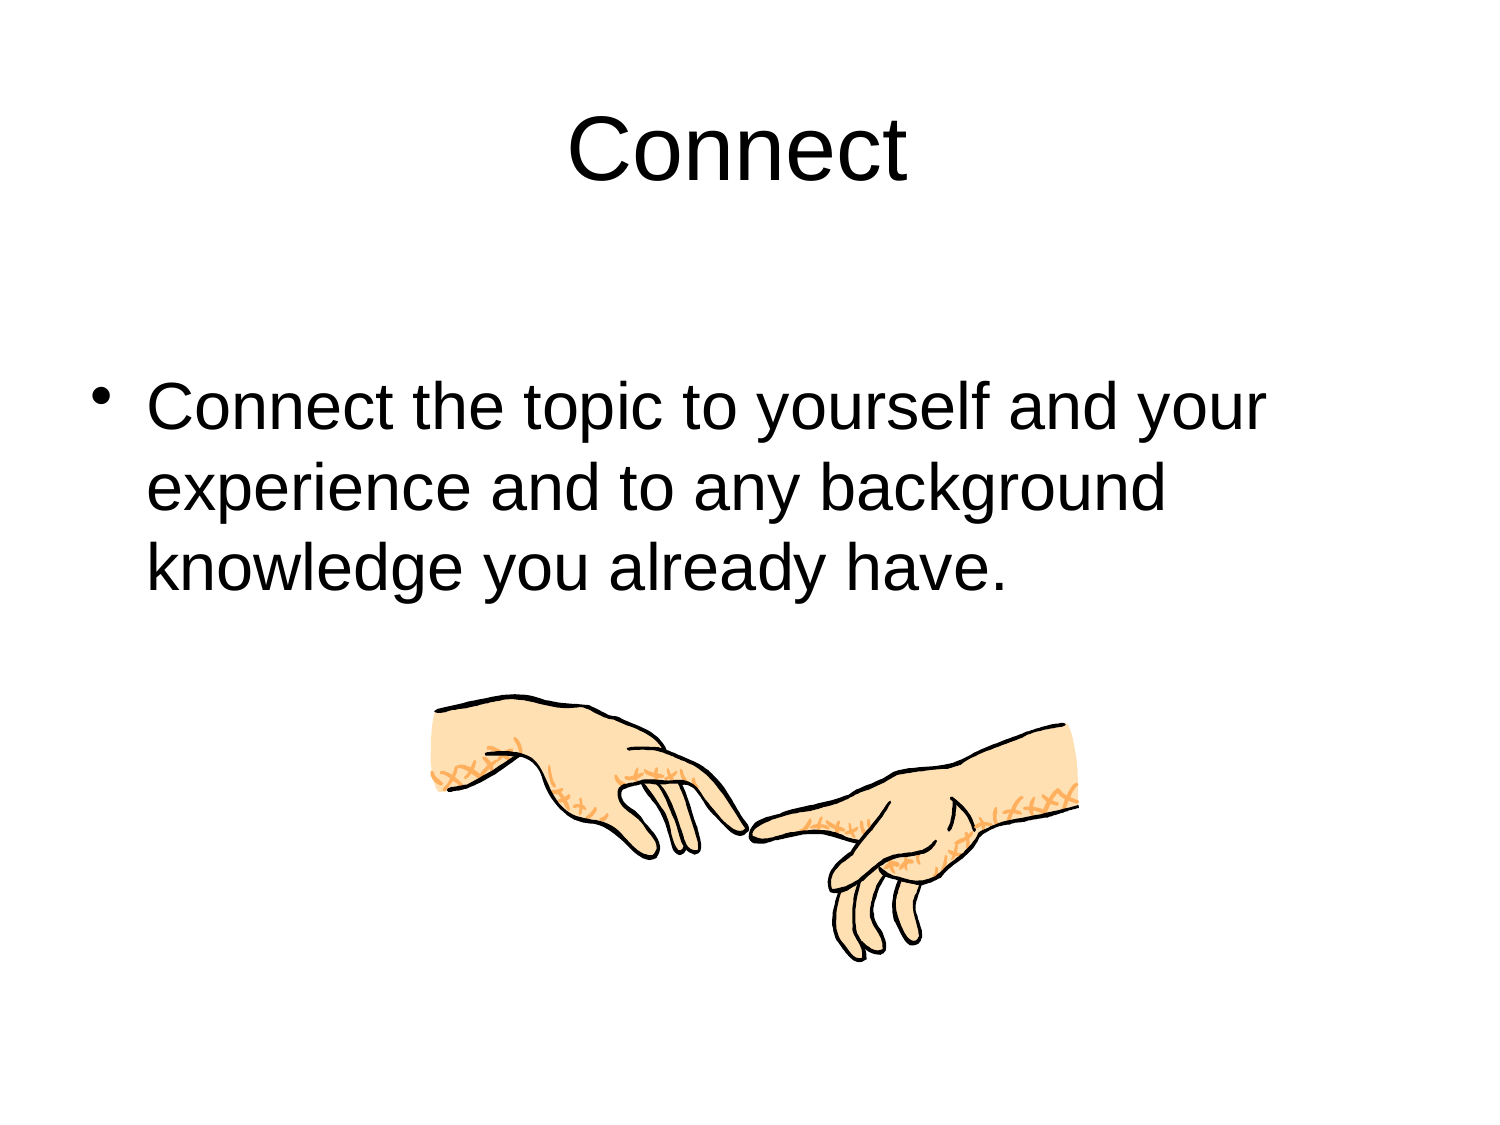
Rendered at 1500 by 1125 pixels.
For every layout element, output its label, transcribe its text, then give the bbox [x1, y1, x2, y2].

list Connect the topic to yourself and your experience and to any background knowledge you already have. [75, 262, 1425, 1005]
picture [424, 687, 1085, 970]
title Connect [62, 50, 1413, 238]
